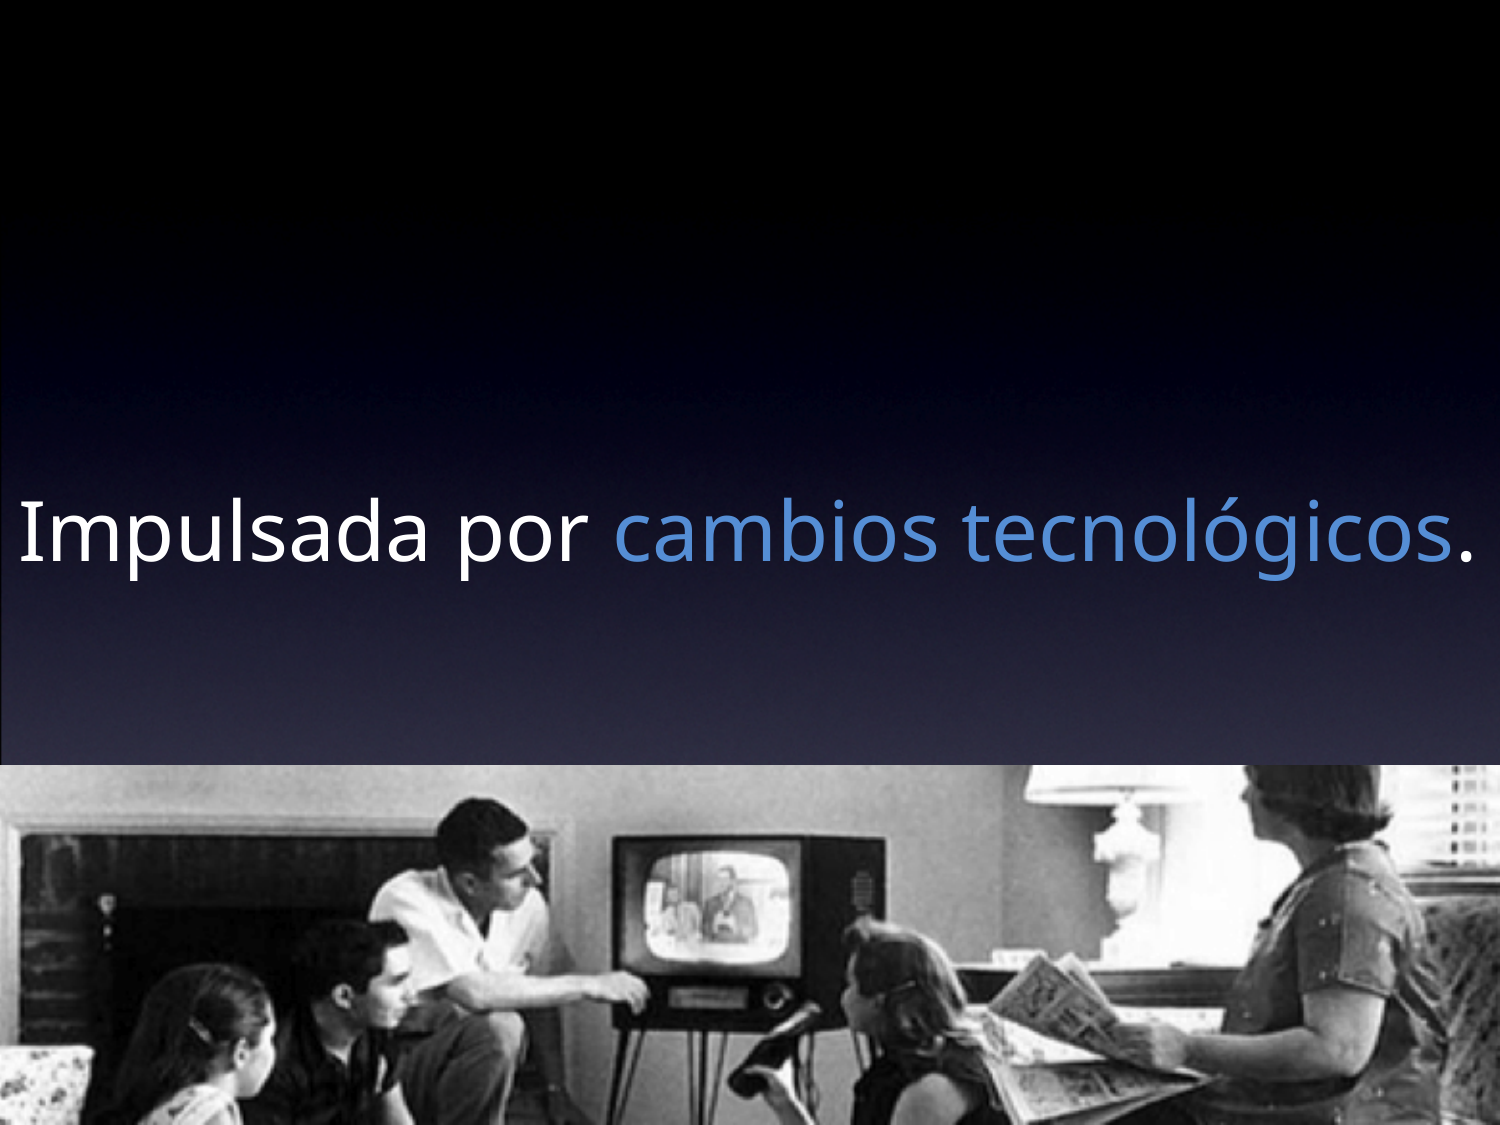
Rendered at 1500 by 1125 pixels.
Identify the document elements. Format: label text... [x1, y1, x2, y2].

picture [0, 0, 1500, 1125]
text_box Impulsada por cambios tecnológicos. [380, 392, 1116, 664]
